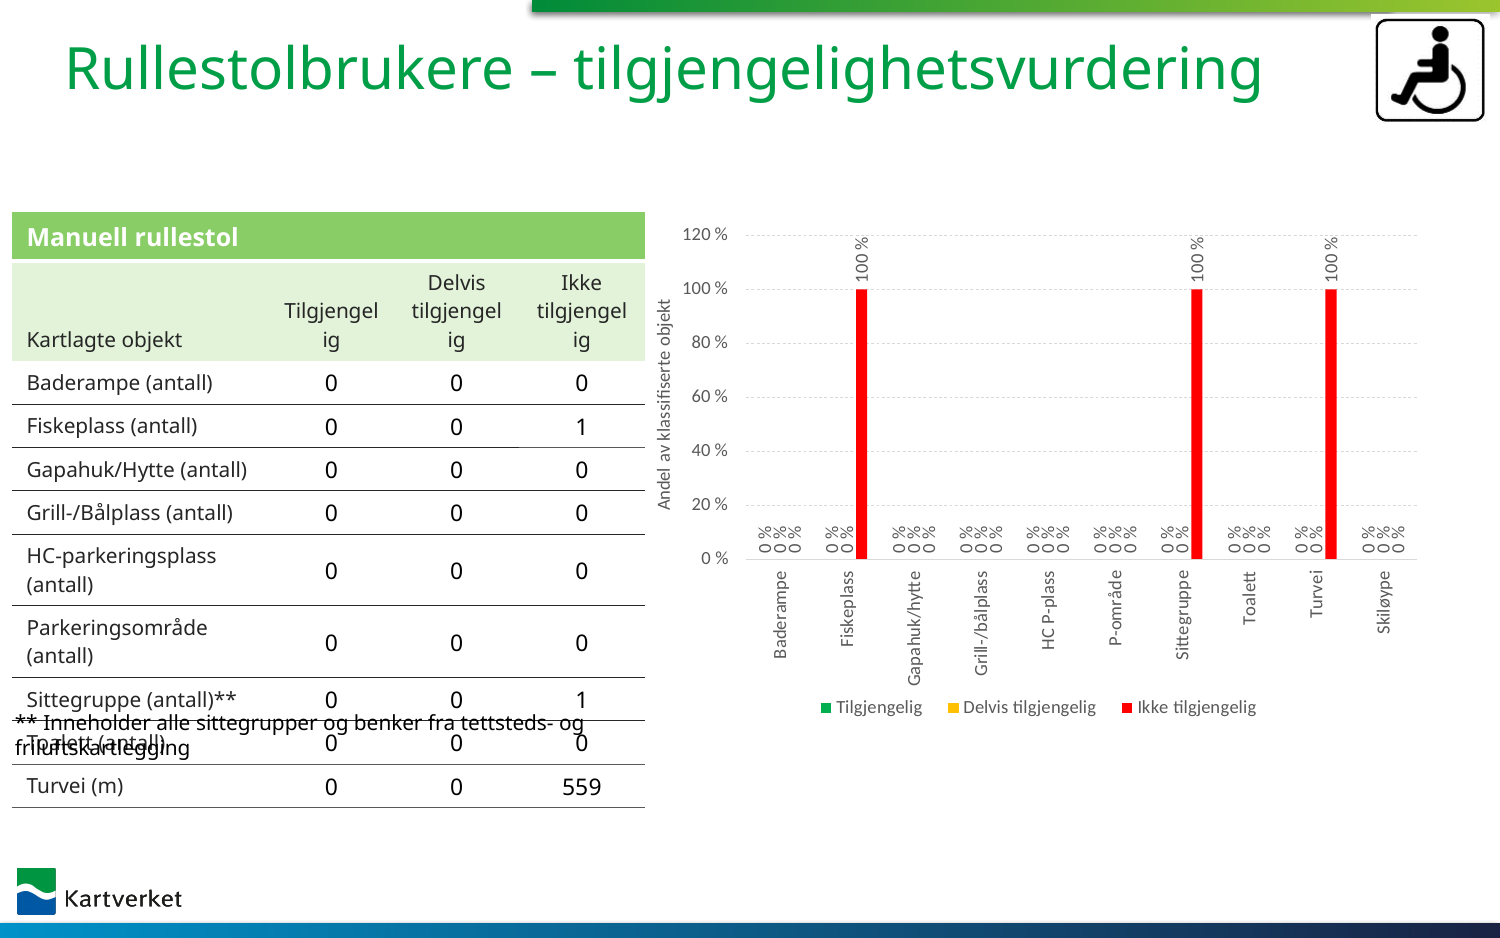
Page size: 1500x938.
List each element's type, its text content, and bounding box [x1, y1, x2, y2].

picture [1371, 13, 1491, 127]
table_cell 0 [269, 405, 394, 447]
table_cell Ikke tilgjengelig [519, 263, 638, 361]
table_cell Delvis tilgjengelig [394, 263, 519, 361]
picture [643, 218, 1427, 728]
table_cell 0 [519, 606, 638, 677]
table_cell 0 [519, 361, 638, 404]
table_cell Parkeringsområde (antall) [12, 606, 269, 677]
table_cell 0 [394, 678, 519, 702]
table_cell Sittegruppe (antall)** [12, 678, 269, 702]
table_cell Baderampe (antall) [12, 361, 269, 404]
table_header Manuell rullestol [12, 212, 645, 259]
table_cell 0 [269, 491, 394, 534]
table_cell Kartlagte objekt [12, 263, 269, 361]
table_cell Tilgjengelig [269, 263, 394, 361]
table_cell 0 [269, 606, 394, 677]
table_cell 0 [269, 361, 394, 404]
table_cell 0 [394, 535, 519, 605]
table_cell Fiskeplass (antall) [12, 405, 269, 447]
table_cell 559 [519, 768, 645, 807]
table_cell 0 [394, 491, 519, 534]
table_cell 0 [394, 361, 519, 404]
table_cell 0 [394, 606, 519, 677]
table_cell 0 [269, 448, 394, 490]
table_cell 0 [269, 535, 394, 605]
table_cell 0 [394, 768, 519, 807]
text_box Rullestolbrukere – tilgjengelighetsvurdering [49, 12, 1372, 109]
table_cell 0 [519, 448, 638, 490]
table_cell 0 [394, 448, 519, 490]
table_cell 0 [394, 405, 519, 447]
table_cell Grill-/Bålplass (antall) [12, 491, 269, 534]
table_cell 0 [519, 491, 638, 534]
table_cell 1 [519, 405, 638, 447]
text_box ** Inneholder alle sittegrupper og benker fra tettsteds- og friluftskartlegging [0, 702, 745, 768]
table_cell 0 [519, 535, 638, 605]
table_cell 1 [519, 678, 638, 702]
table_cell Turvei (m) [12, 768, 269, 807]
table_cell 0 [269, 678, 394, 702]
table_cell HC-parkeringsplass (antall) [12, 535, 269, 605]
table_cell 0 [269, 768, 394, 807]
table_cell Gapahuk/Hytte (antall) [12, 448, 269, 490]
